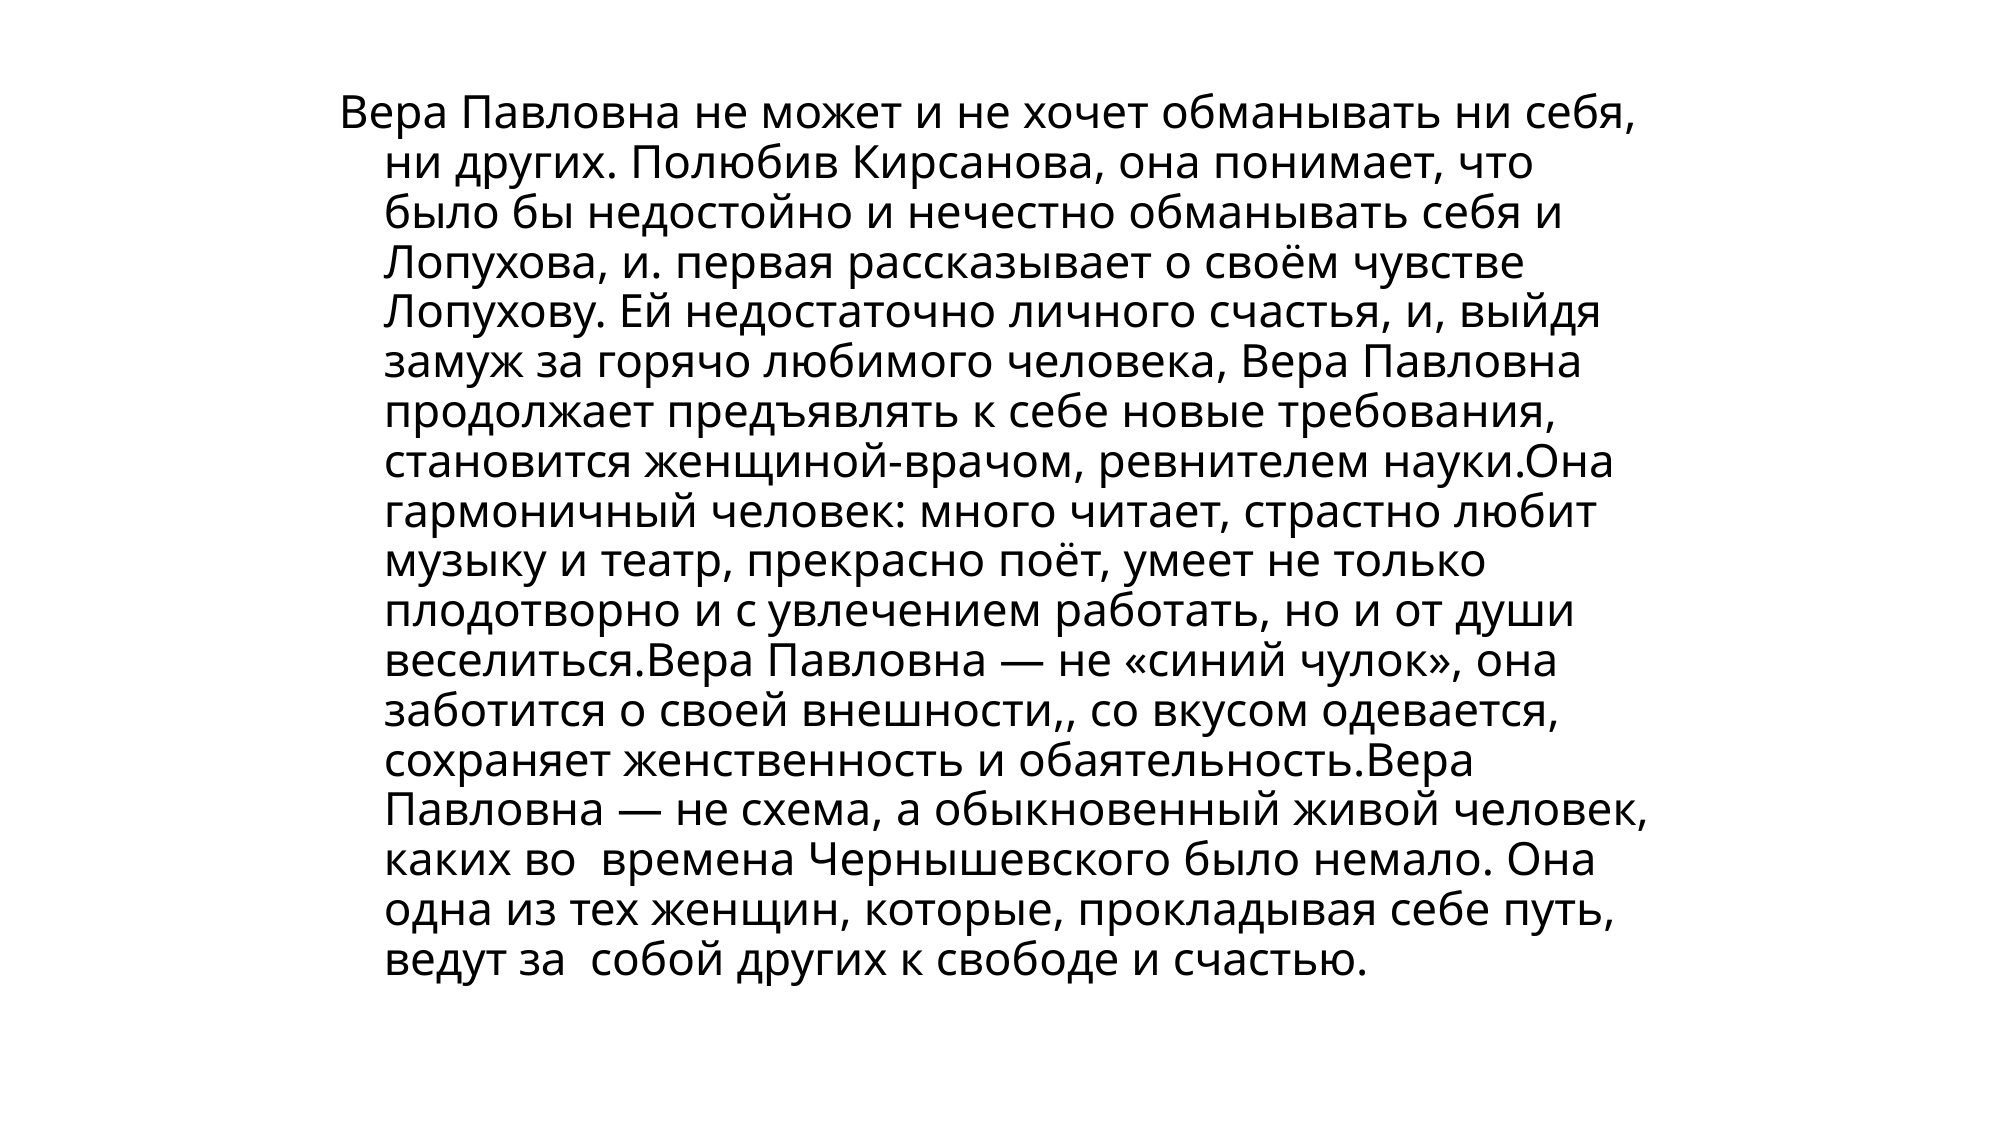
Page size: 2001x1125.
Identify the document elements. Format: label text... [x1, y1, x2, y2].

text_box Вера Павловна не может и не хочет обманывать ни себя, ни других. Полюбив Кирсанова, она понимает, что было бы недостойно и нечестно обманывать себя и Лопухова, и. первая рассказывает о своём чувстве Лопухову. Ей недостаточно личного счастья, и, выйдя замуж за горячо любимого человека, Вера Павловна продолжает предъявлять к себе новые требования, становится женщиной-врачом, ревнителем науки.Она гармоничный человек: много читает, страстно любит музыку и театр, прекрасно поёт, умеет не только плодотворно и с увлечением работать, но и от души веселиться.Вера Павловна — не «синий чулок», она заботится о своей внешности,, со вкусом одевается, сохраняет женственность и обаятельность.Вера Павловна — не схема, а обыкновенный живой человек, каких во времена Чернышевского было немало. Она одна из тех женщин, которые, прокладывая себе путь, ведут за собой других к свободе и счастью. [336, 79, 1659, 985]
